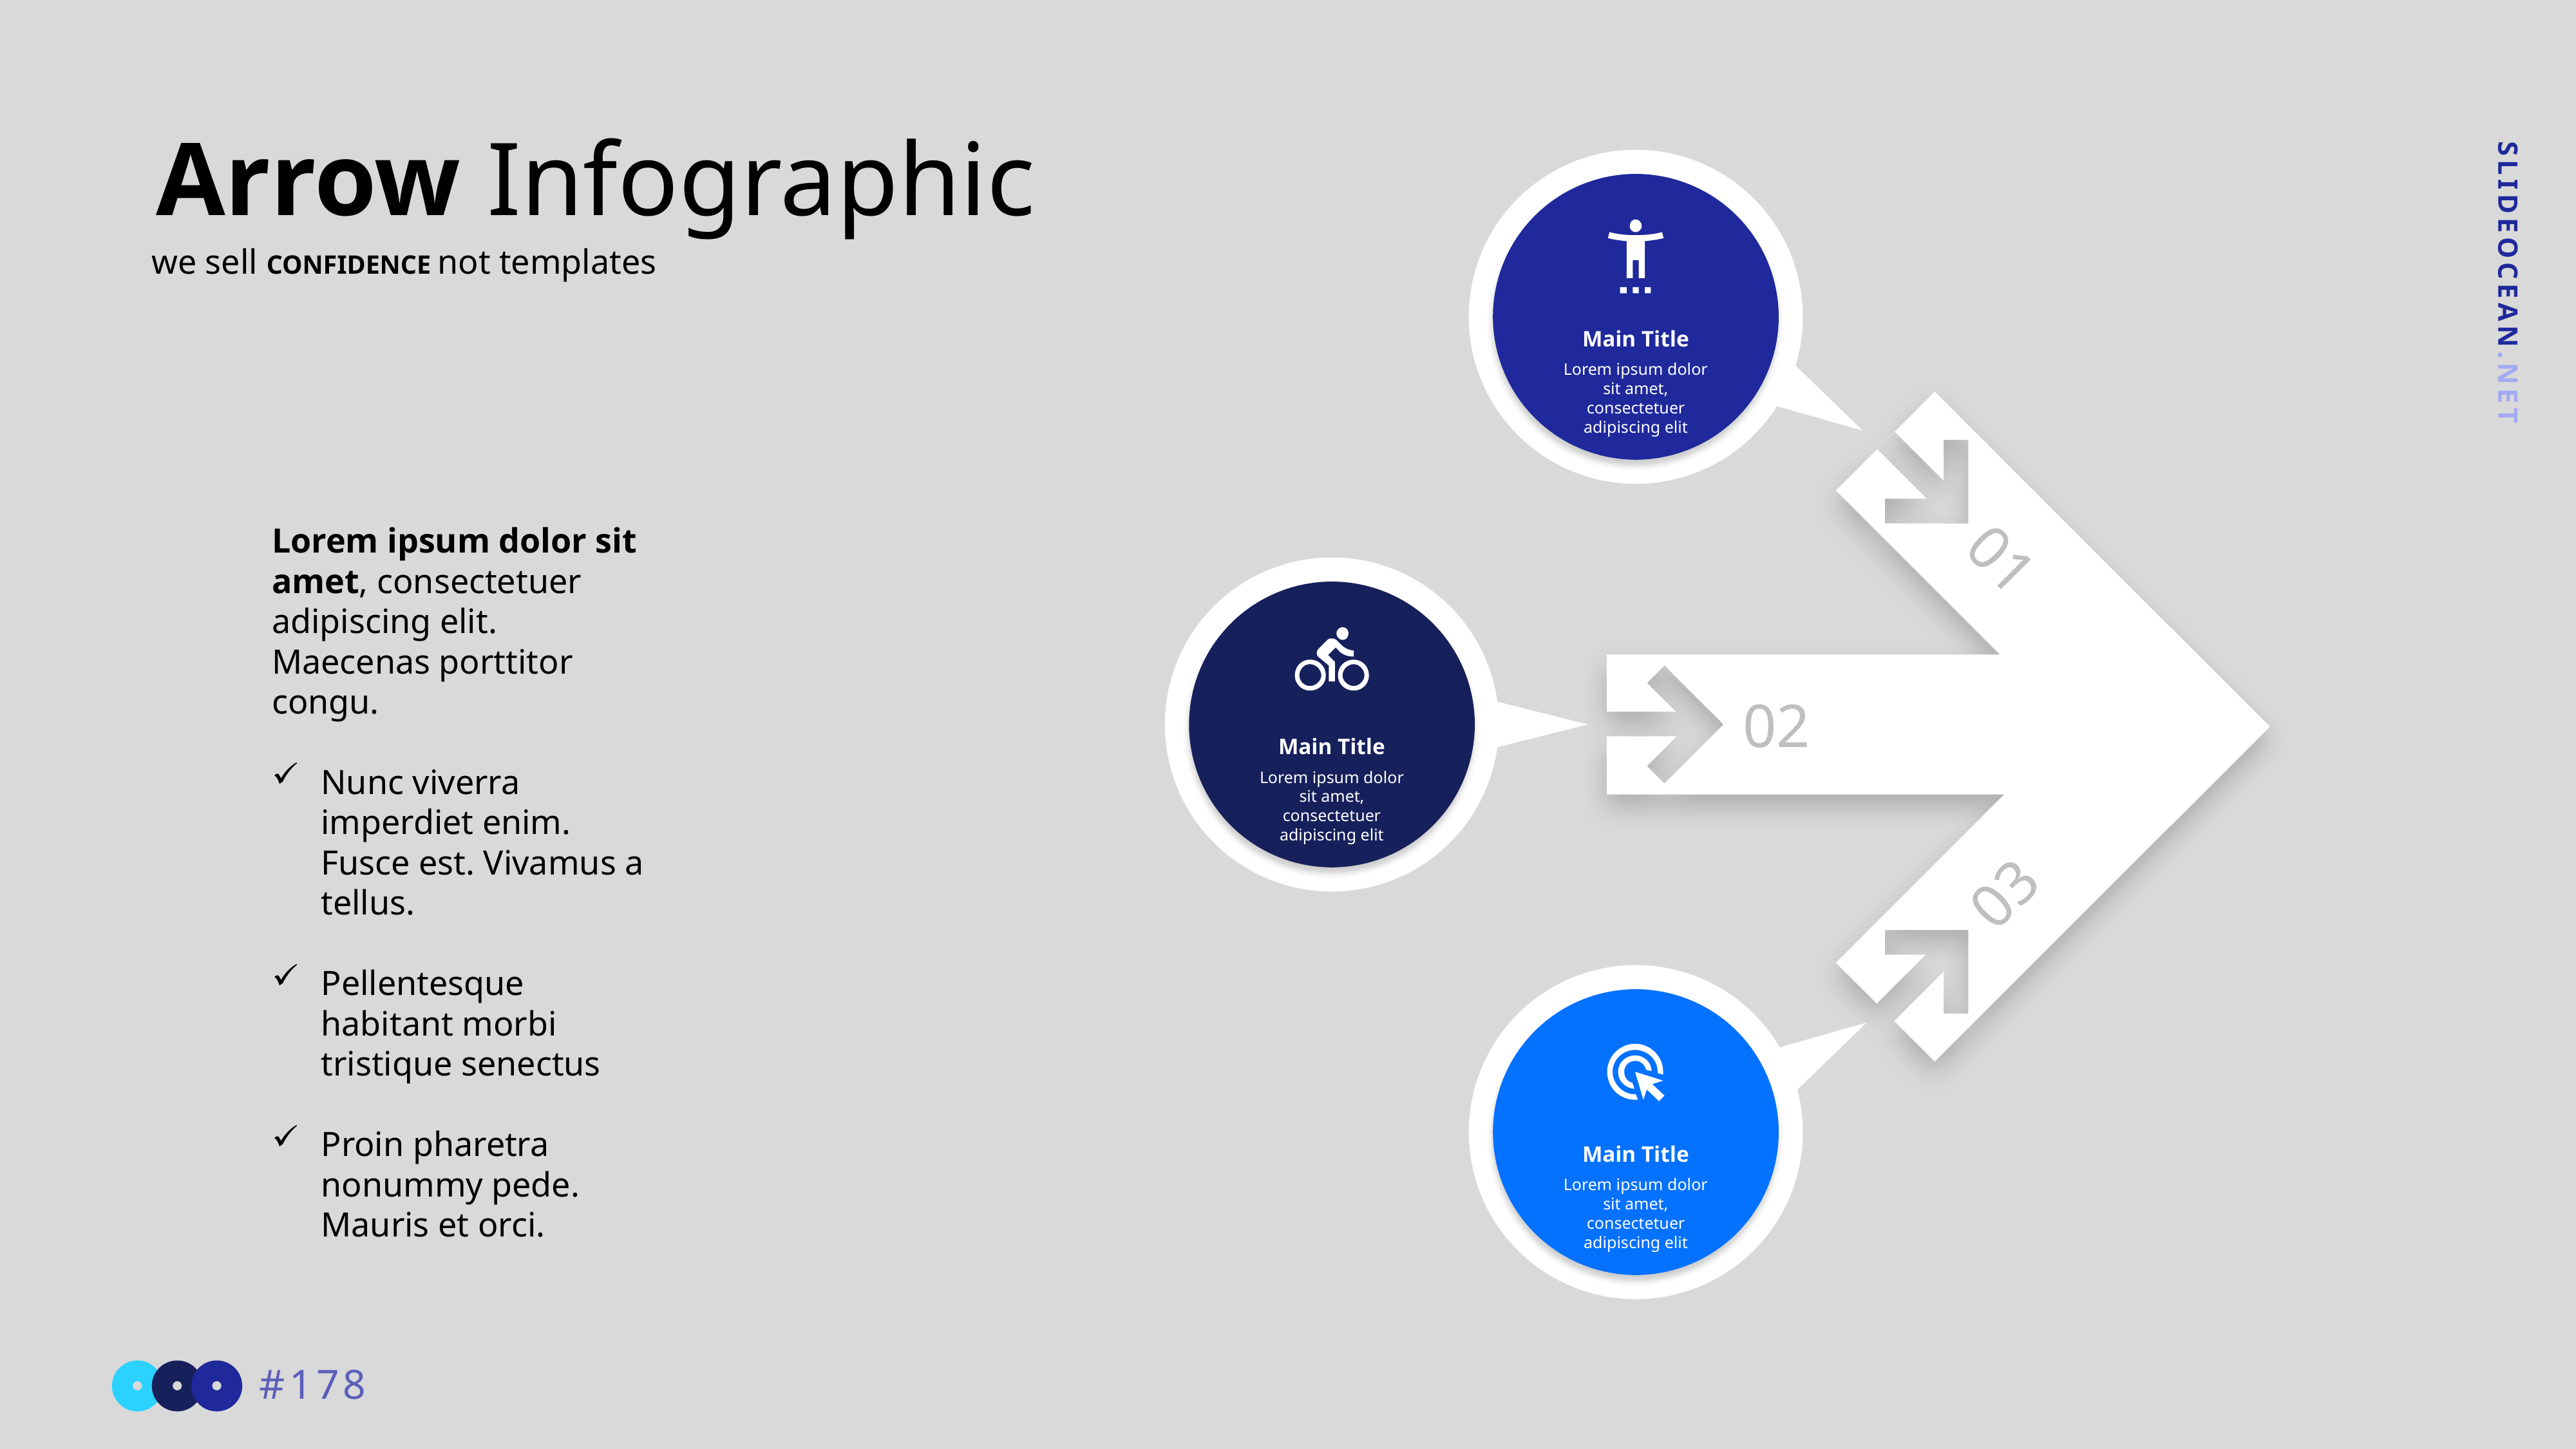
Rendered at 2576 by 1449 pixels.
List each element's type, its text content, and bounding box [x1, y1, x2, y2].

text_box Arrow Infographic [146, 110, 1045, 241]
text_box 02 [1733, 683, 1873, 764]
text_box [1605, 390, 2272, 1063]
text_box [1468, 149, 1870, 484]
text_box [1468, 965, 1873, 1300]
text_box 01 [1944, 499, 2099, 655]
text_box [1544, 320, 1727, 424]
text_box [1544, 1135, 1727, 1239]
text_box #178 [259, 1359, 405, 1408]
text_box Lorem ipsum dolor sit amet, consectetuer adipiscing elit. Maecenas porttitor congu. Nunc viverra imperdiet enim. Fusce est. Vivamus a tellus. Pellentesque habitant morbi tristique senectus Proin pharetra nonummy pede. Mauris et orci. [262, 515, 661, 1289]
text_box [1164, 557, 1589, 892]
text_box 03 [1944, 796, 2099, 952]
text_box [1240, 728, 1423, 831]
text_box we sell CONFIDENCE not templates [142, 235, 667, 285]
